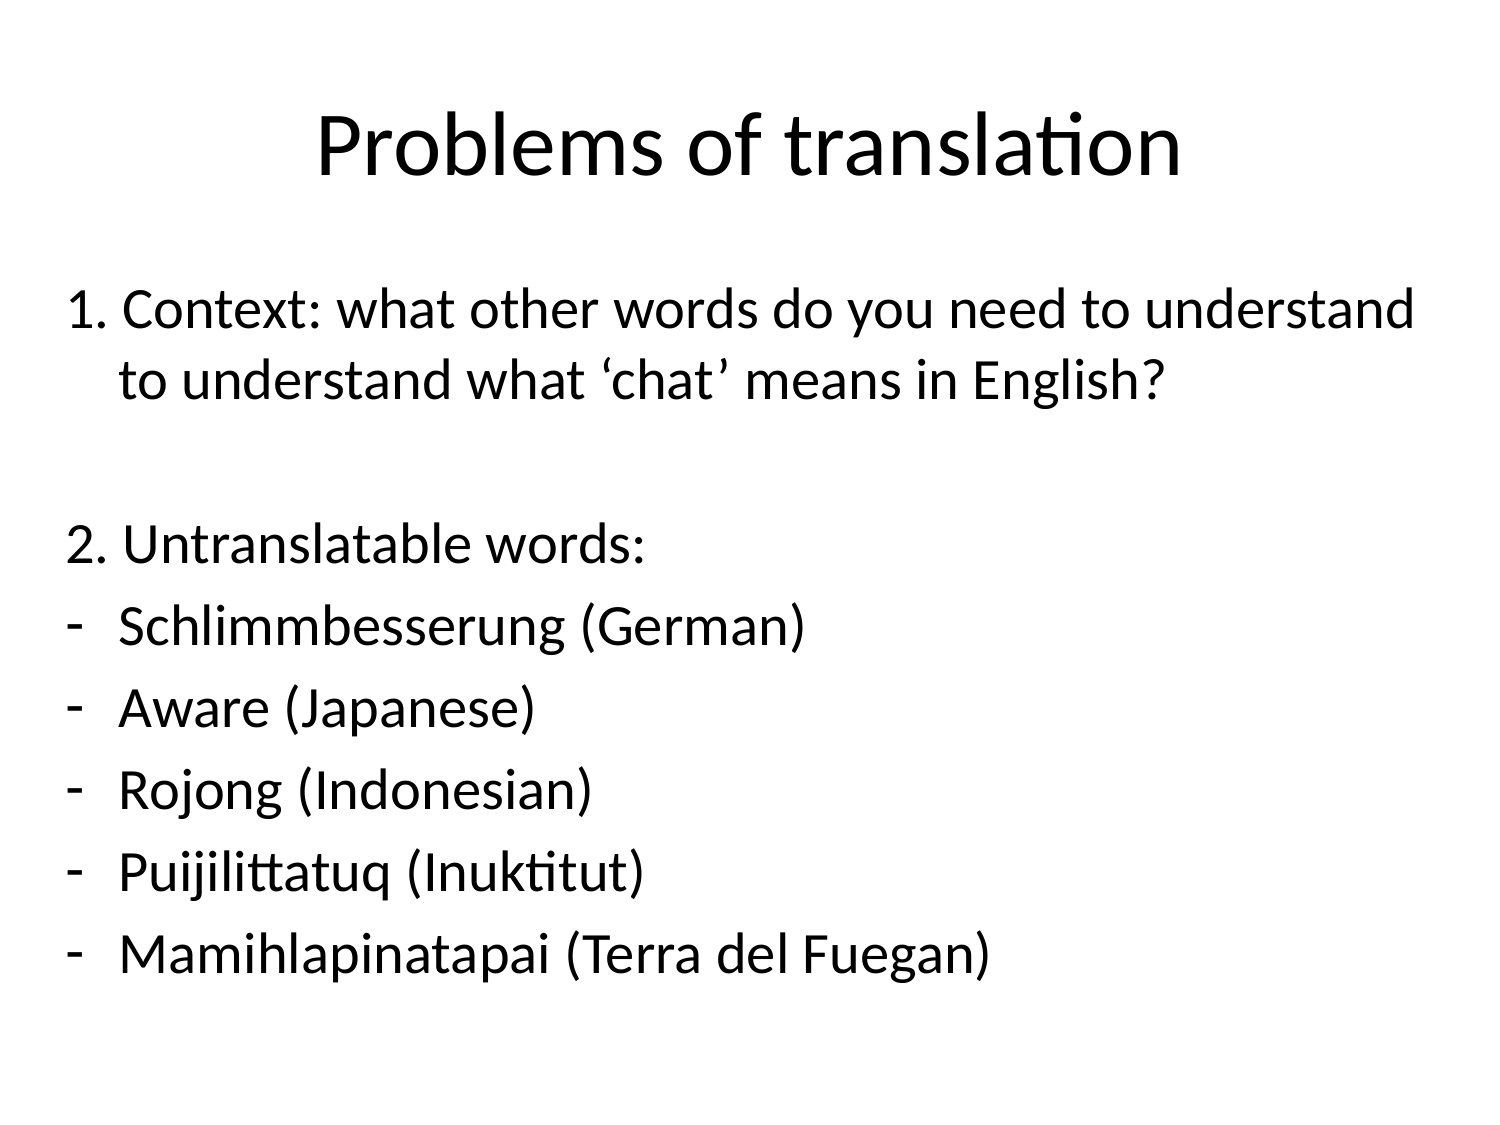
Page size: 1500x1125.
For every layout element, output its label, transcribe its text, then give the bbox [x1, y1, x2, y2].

list 1. Context: what other words do you need to understand to understand what ‘chat’ means in English? 2. Untranslatable words: Schlimmbesserung (German) Aware (Japanese) Rojong (Indonesian) Puijilittatuq (Inuktitut) Mamihlapinatapai (Terra del Fuegan) [50, 262, 1450, 1005]
title Problems of translation [75, 45, 1425, 233]
